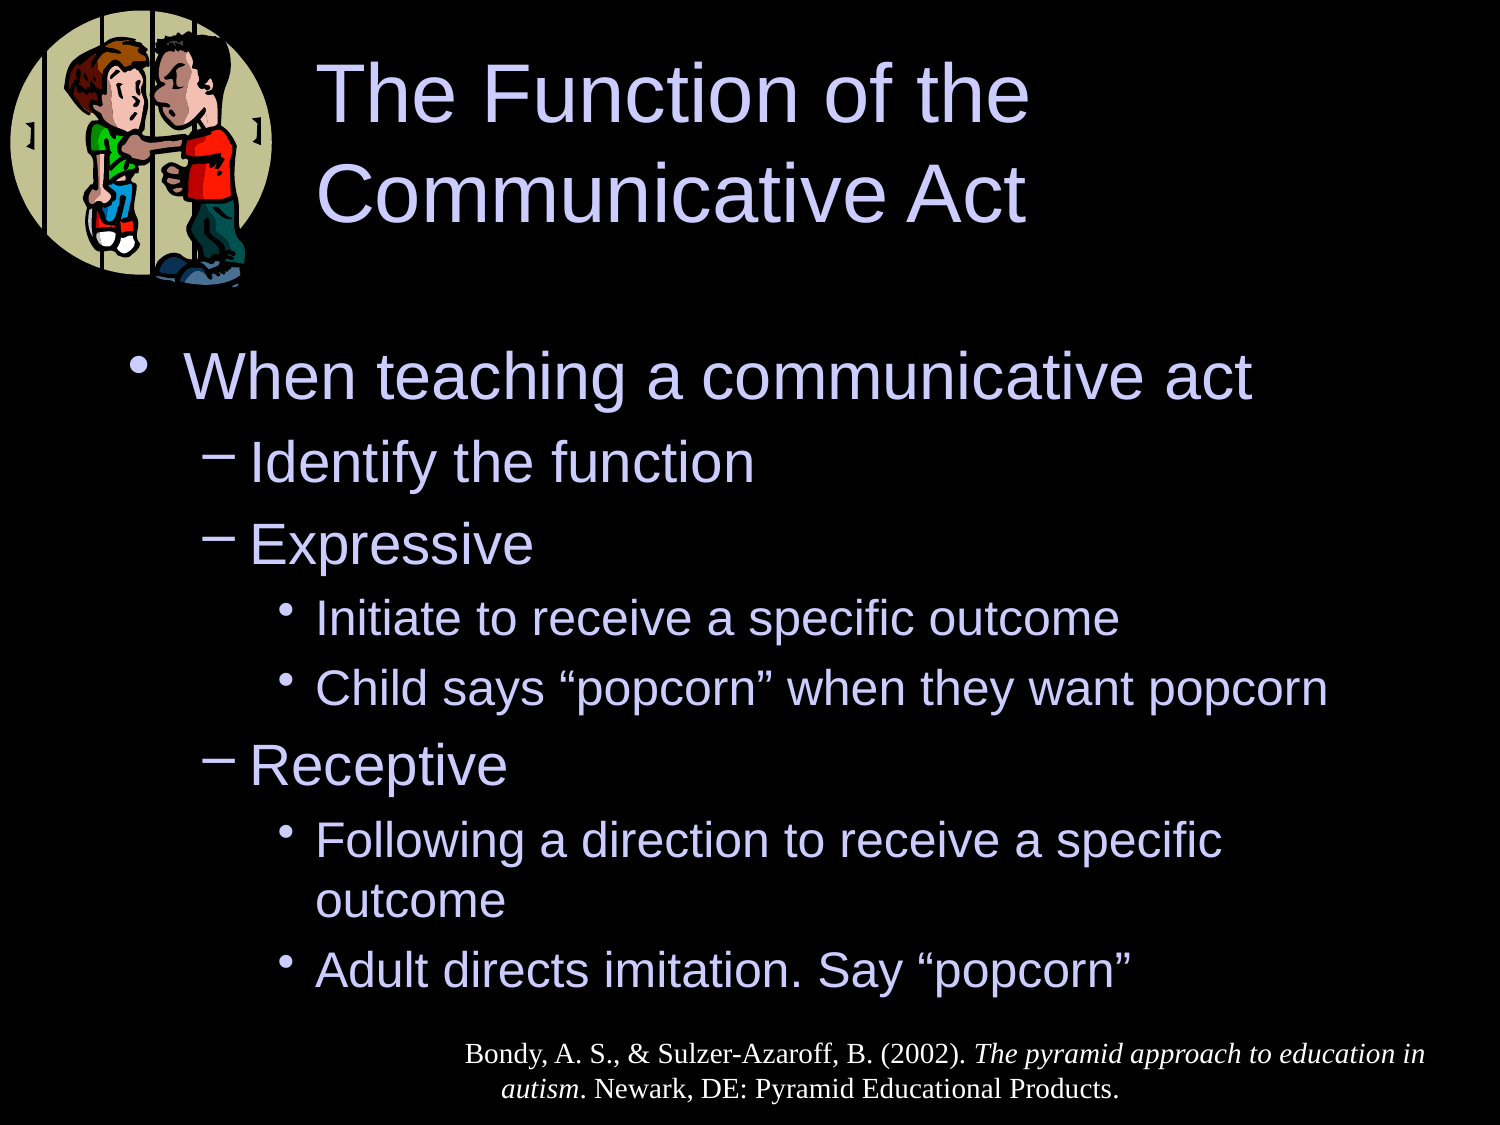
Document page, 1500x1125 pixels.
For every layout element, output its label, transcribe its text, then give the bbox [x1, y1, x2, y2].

text_box Bondy, A. S., & Sulzer-Azaroff, B. (2002). The pyramid approach to education in autism. Newark, DE: Pyramid Educational Products. [450, 1026, 1450, 1112]
list When teaching a communicative act Identify the function Expressive Initiate to receive a specific outcome Child says “popcorn” when they want popcorn Receptive Following a direction to receive a specific outcome Adult directs imitation. Say “popcorn” [112, 324, 1388, 1001]
title The Function of the Communicative Act [299, 99, 1388, 288]
picture [0, 0, 283, 296]
